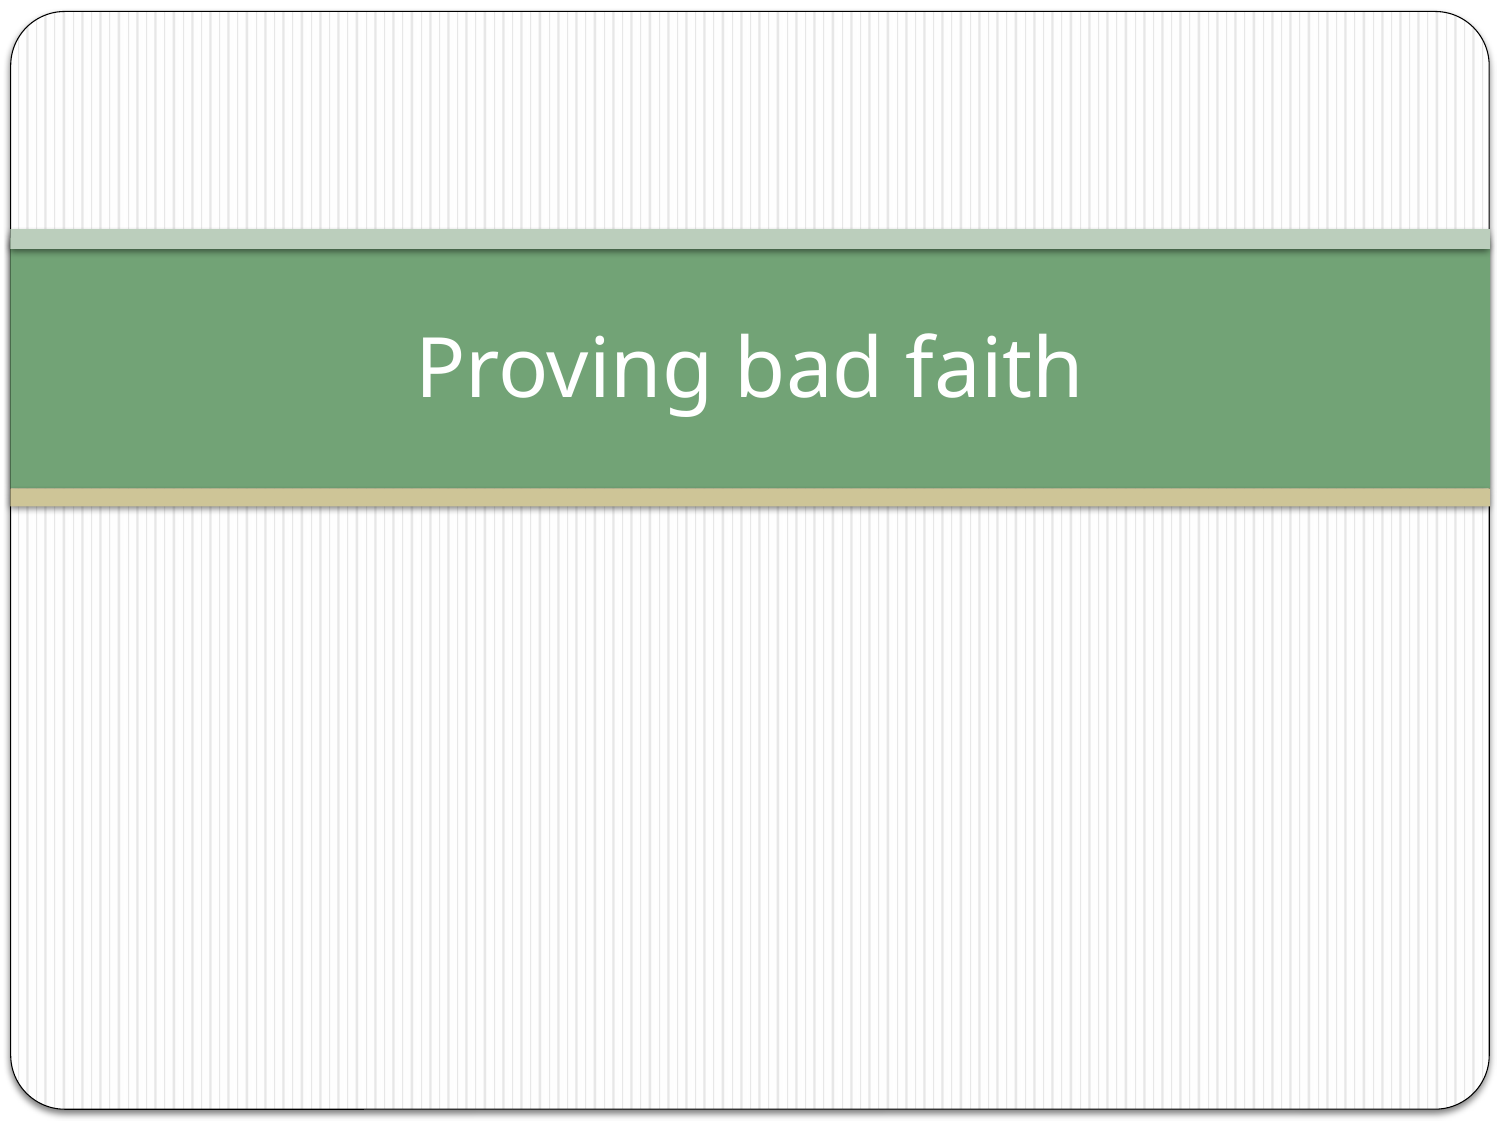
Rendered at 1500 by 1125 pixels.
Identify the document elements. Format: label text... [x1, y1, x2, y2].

title Proving bad faith [75, 247, 1425, 489]
